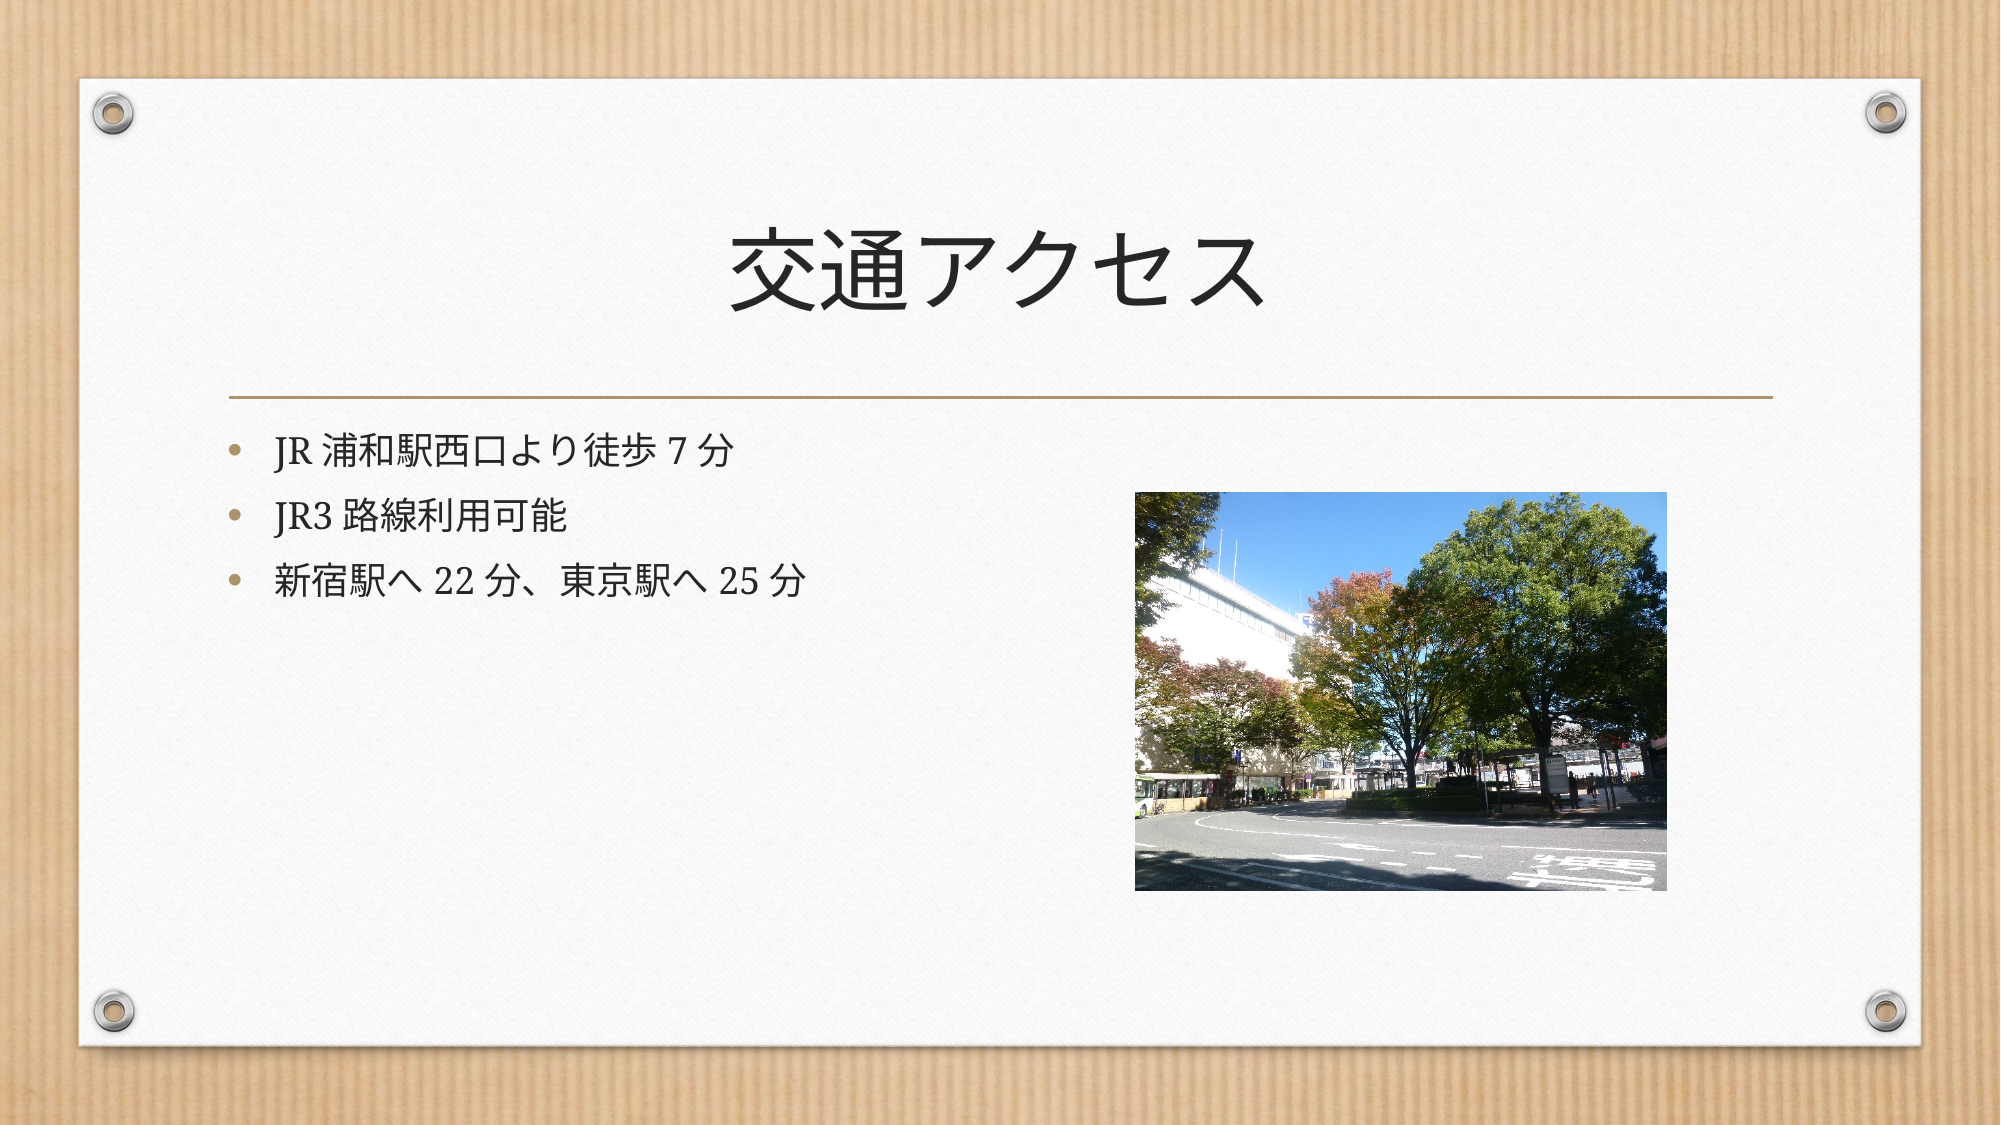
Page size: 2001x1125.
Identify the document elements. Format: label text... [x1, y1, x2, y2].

title 交通アクセス [212, 161, 1788, 375]
picture [0, 0, 2001, 1125]
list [1135, 492, 1667, 891]
list JR浦和駅西口より徒歩7分 JR3路線利用可能 新宿駅へ22分、東京駅へ25分 [212, 419, 988, 964]
